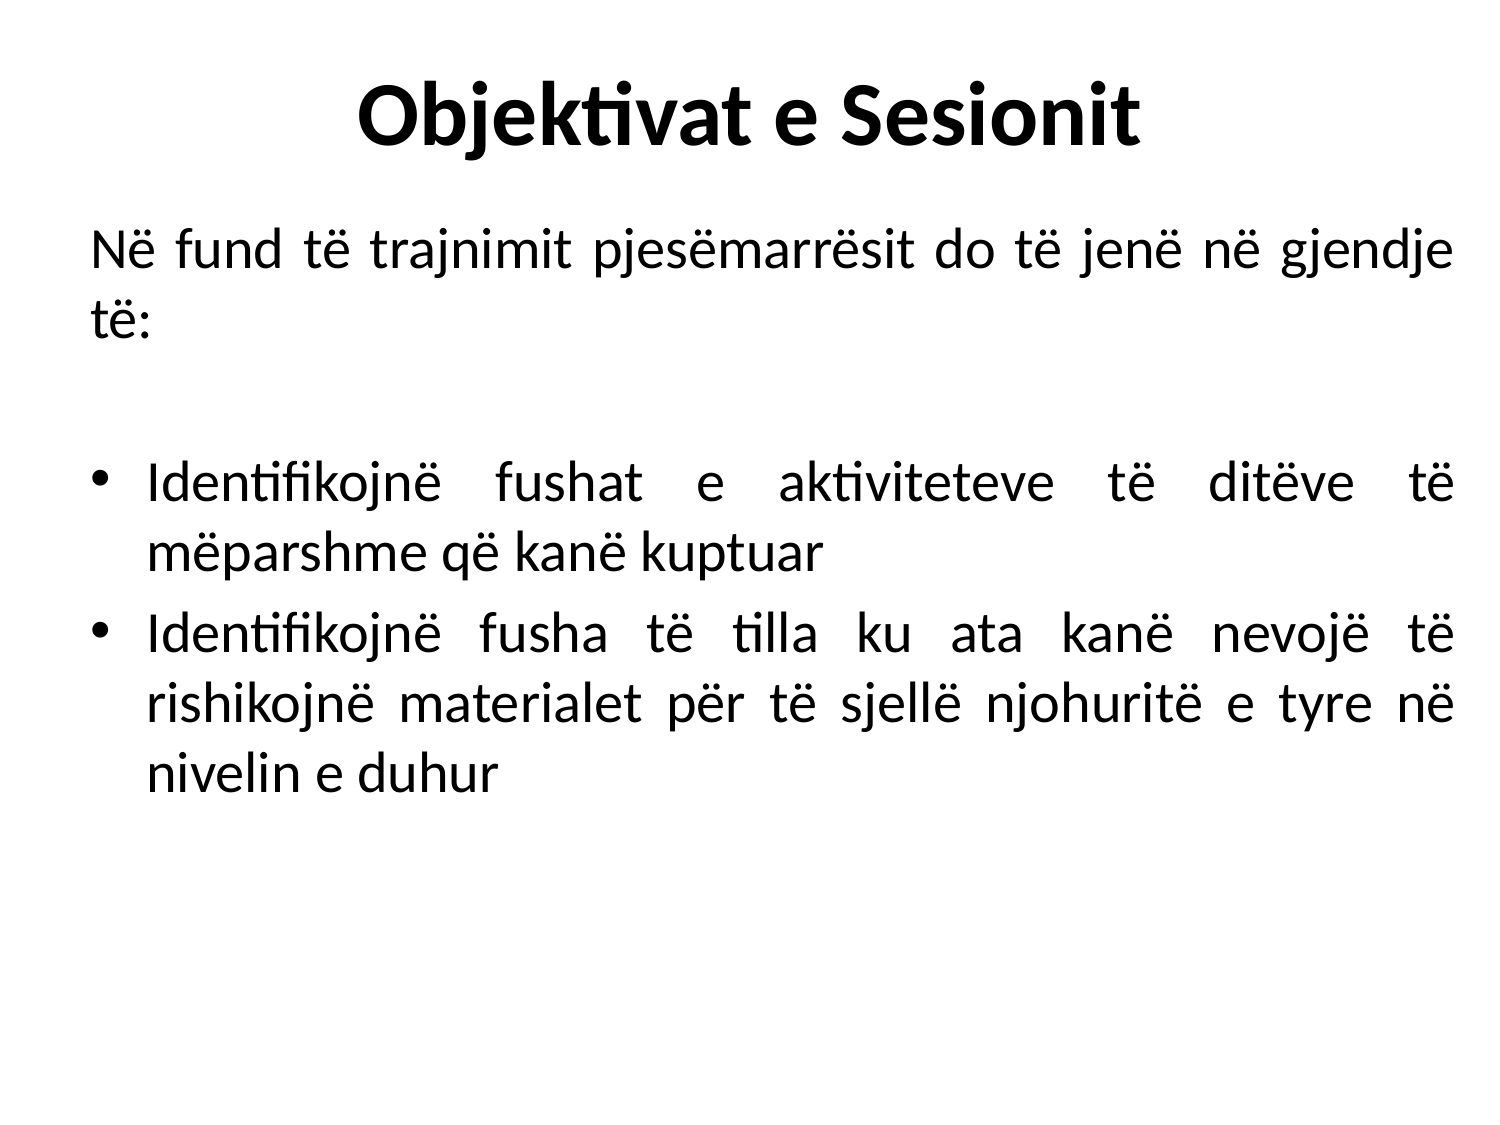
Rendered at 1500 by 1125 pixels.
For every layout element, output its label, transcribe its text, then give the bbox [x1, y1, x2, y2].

title Objektivat e Sesionit [75, 45, 1425, 172]
list Në fund të trajnimit pjesëmarrësit do të jenë në gjendje të: Identifikojnë fushat e aktiviteteve të ditëve të mëparshme që kanë kuptuar Identifikojnë fusha të tilla ku ata kanë nevojë të rishikojnë materialet për të sjellë njohuritë e tyre në nivelin e duhur [75, 202, 1472, 1005]
